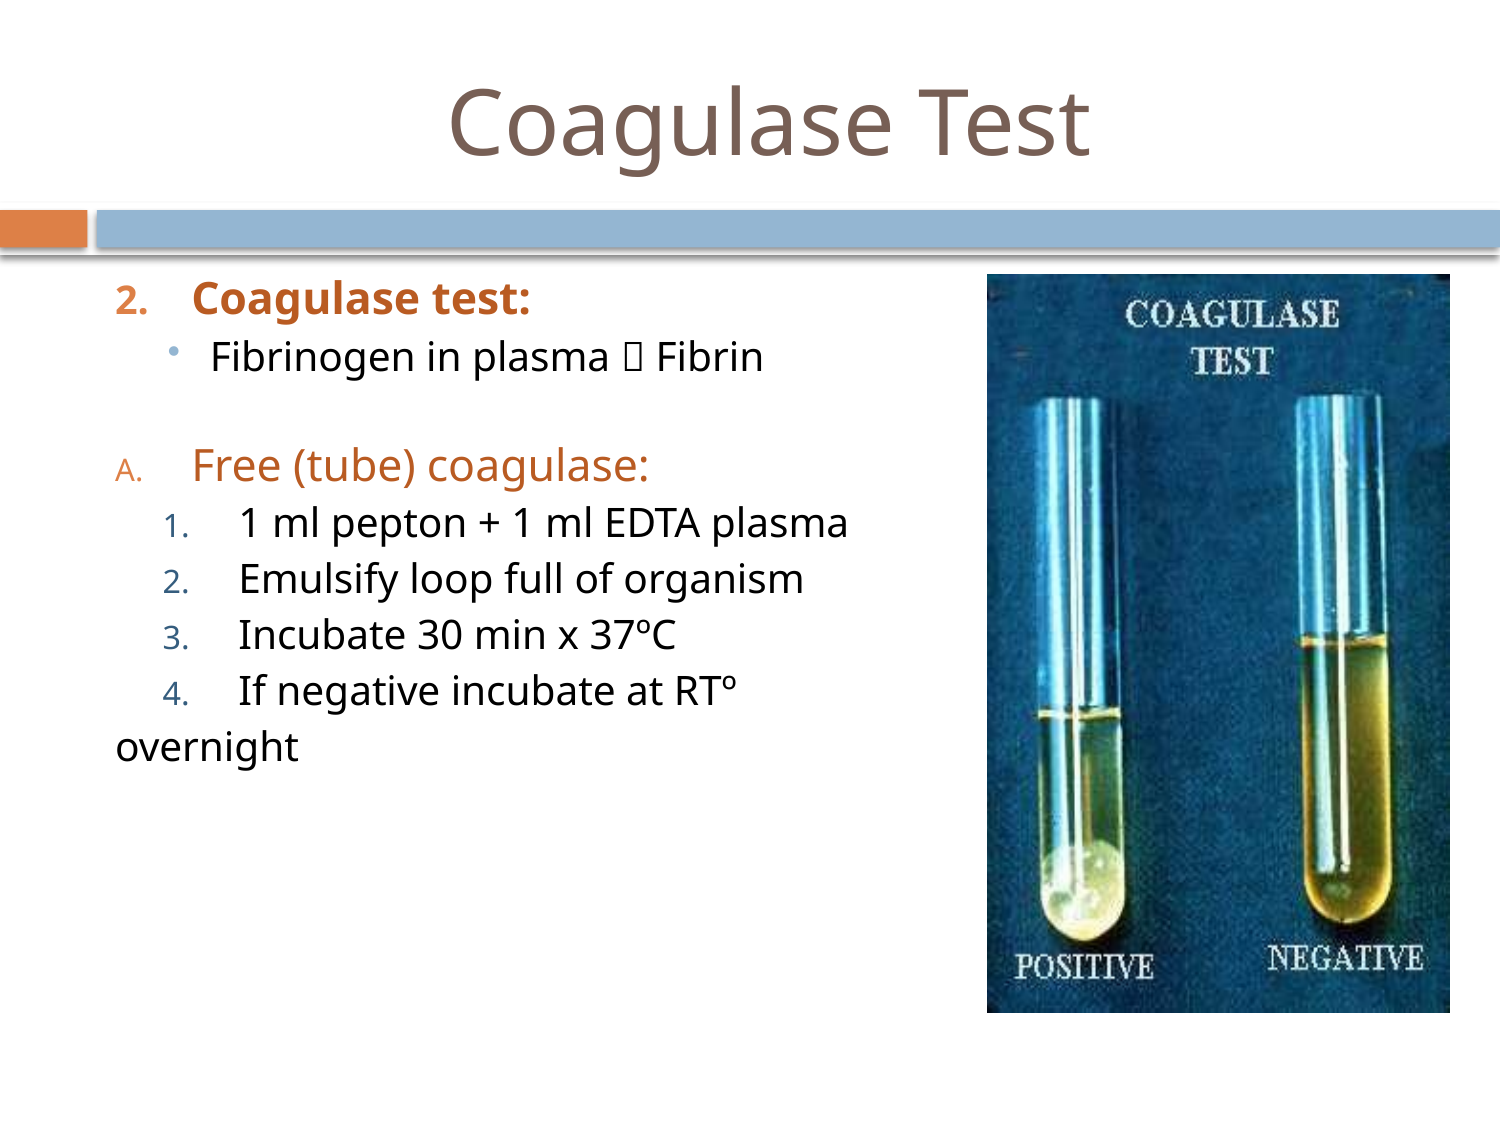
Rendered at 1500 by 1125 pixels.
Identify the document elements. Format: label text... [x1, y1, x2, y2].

list Coagulase test: Fibrinogen in plasma  Fibrin Free (tube) coagulase: 1 ml pepton + 1 ml EDTA plasma Emulsify loop full of organism Incubate 30 min x 37ºC If negative incubate at RTº overnight [100, 262, 1438, 1000]
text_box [949, 274, 1451, 1013]
title Coagulase Test [100, 37, 1438, 200]
